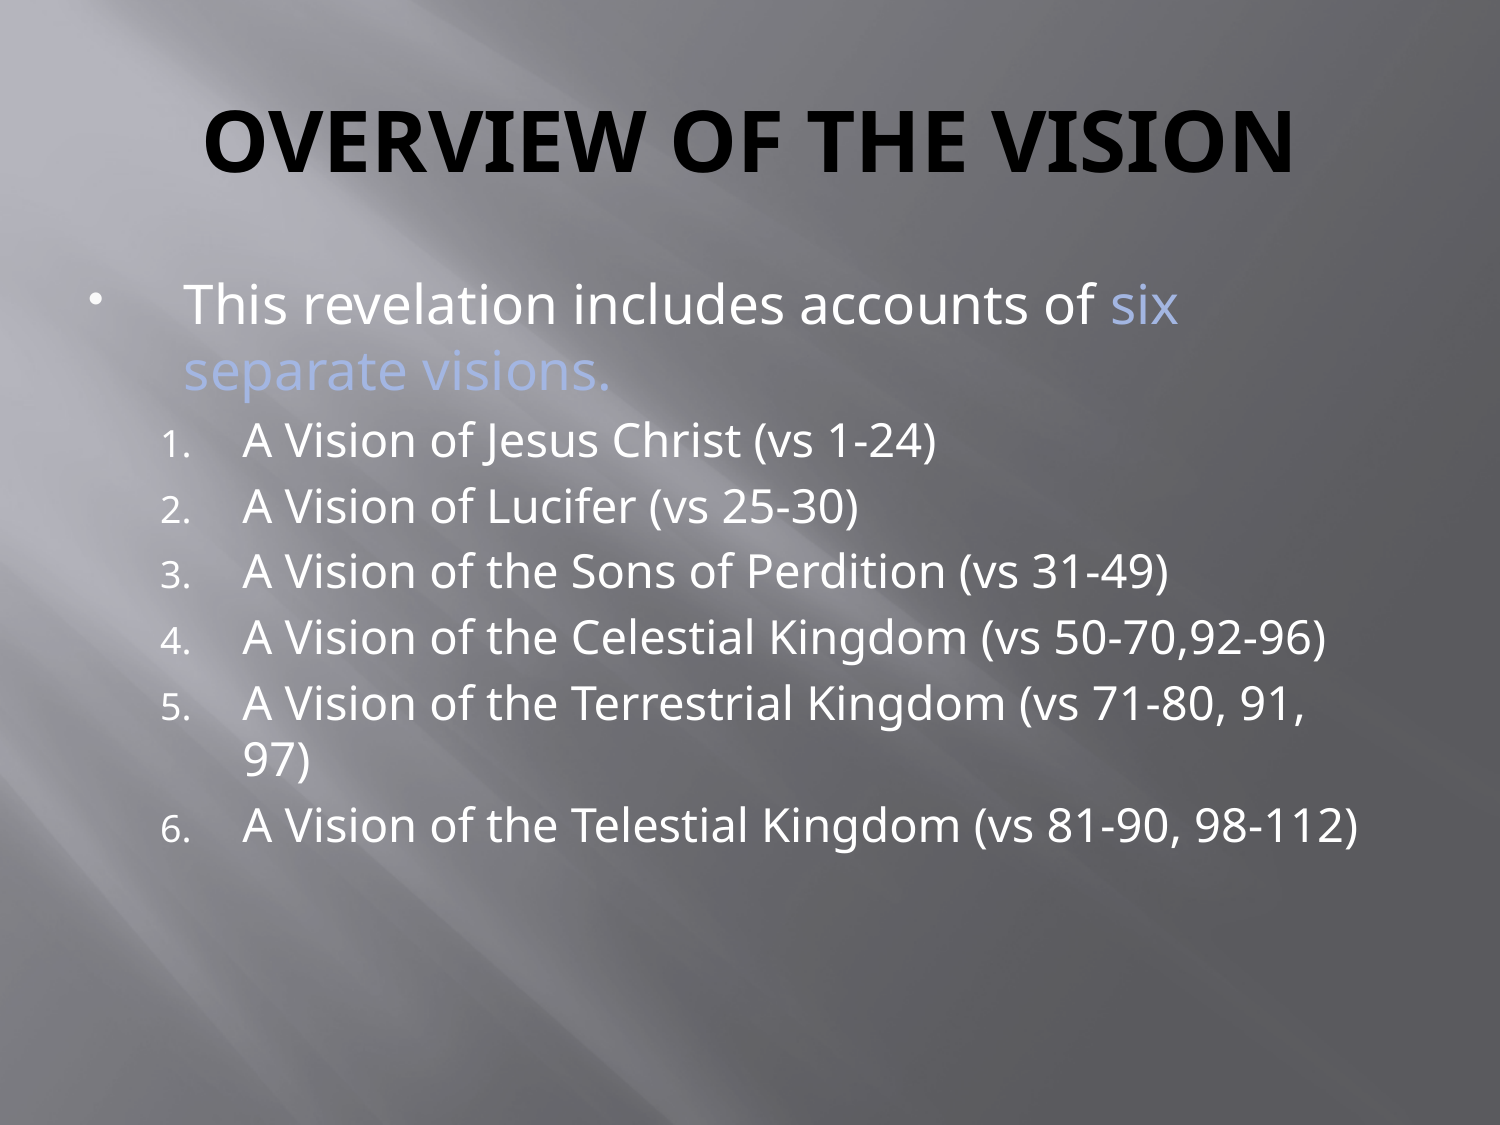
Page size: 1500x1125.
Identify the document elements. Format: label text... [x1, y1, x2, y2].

title OVERVIEW OF THE VISION [75, 45, 1425, 233]
list This revelation includes accounts of six separate visions. A Vision of Jesus Christ (vs 1-24) A Vision of Lucifer (vs 25-30) A Vision of the Sons of Perdition (vs 31-49) A Vision of the Celestial Kingdom (vs 50-70,92-96) A Vision of the Terrestrial Kingdom (vs 71-80, 91, 97) A Vision of the Telestial Kingdom (vs 81-90, 98-112) [75, 262, 1388, 938]
